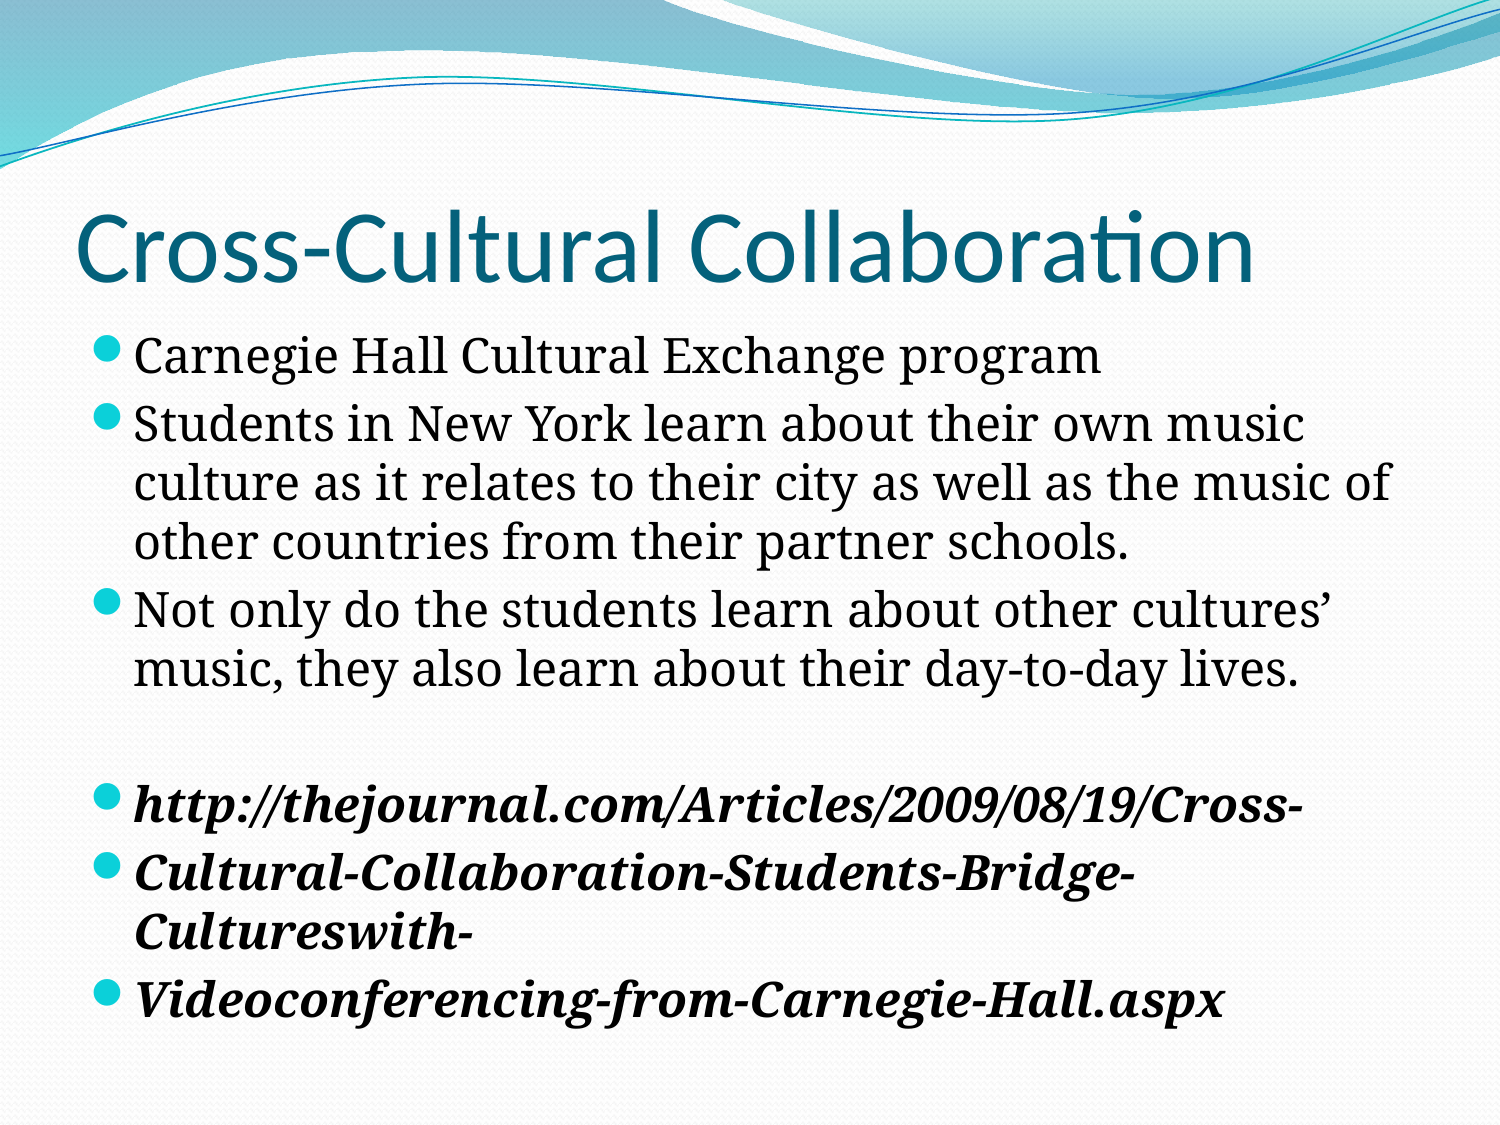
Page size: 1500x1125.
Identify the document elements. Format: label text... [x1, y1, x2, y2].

list Carnegie Hall Cultural Exchange program Students in New York learn about their own music culture as it relates to their city as well as the music of other countries from their partner schools. Not only do the students learn about other cultures’ music, they also learn about their day-to-day lives. http://thejournal.com/Articles/2009/08/19/Cross- Cultural-Collaboration-Students-Bridge-Cultureswith- Videoconferencing-from-Carnegie-Hall.aspx [75, 317, 1425, 1038]
title Cross-Cultural Collaboration [75, 115, 1425, 303]
